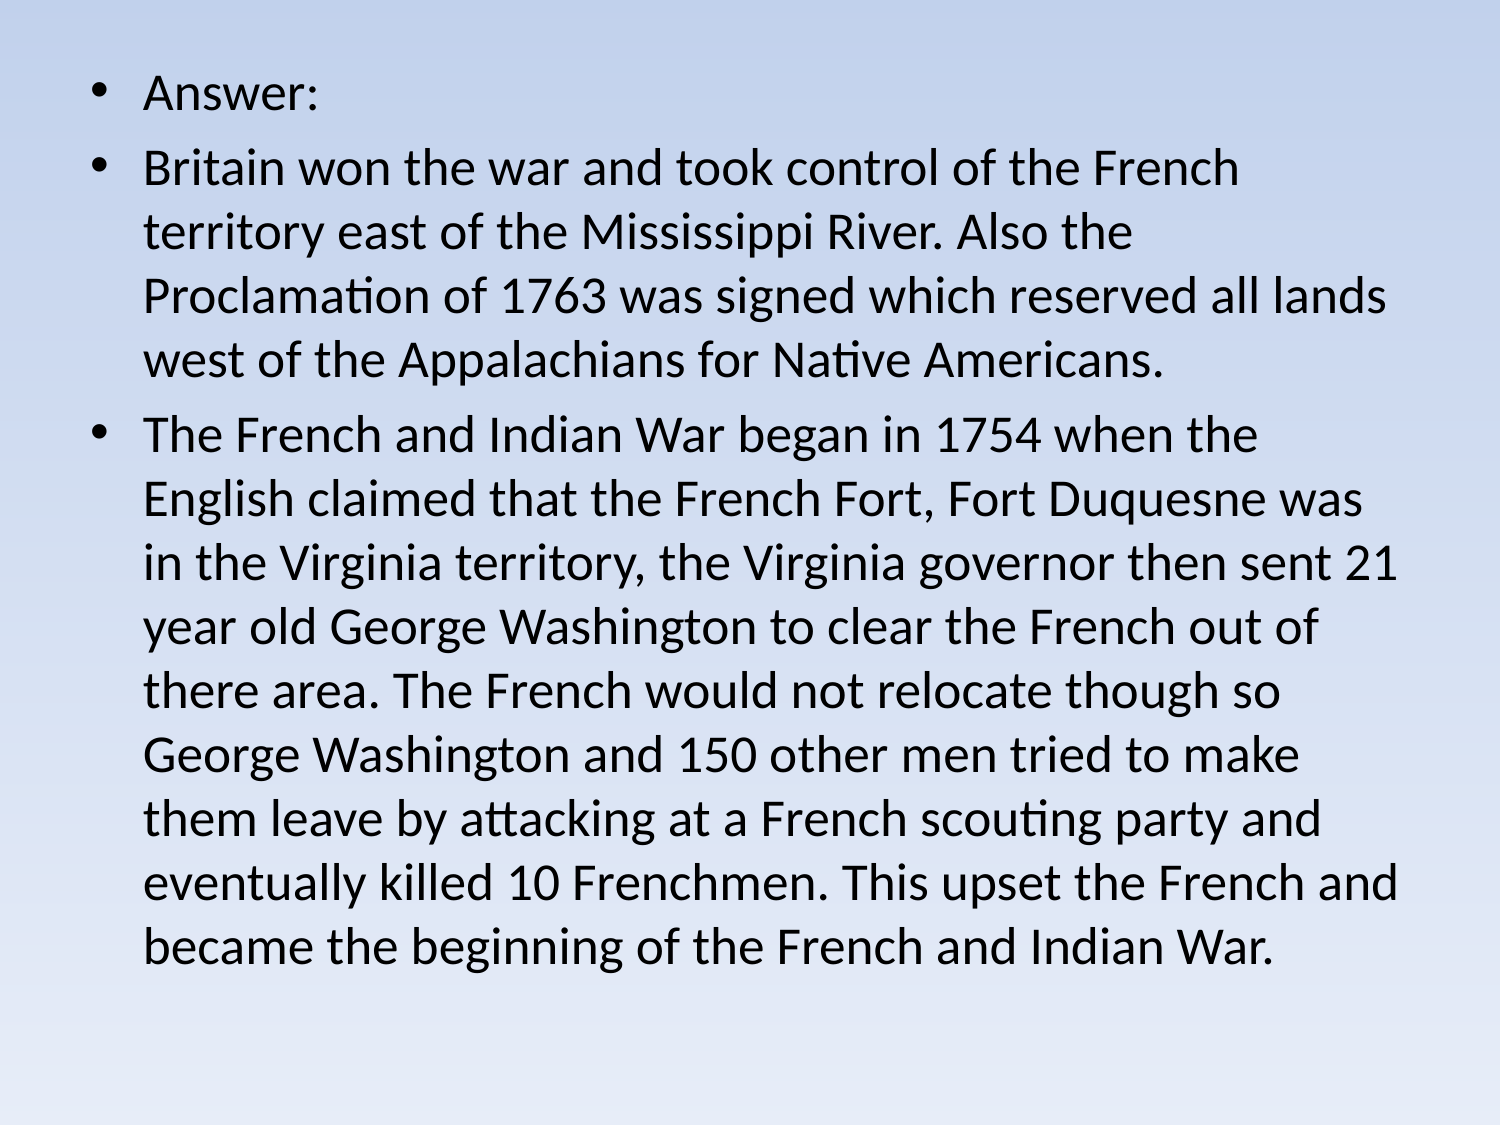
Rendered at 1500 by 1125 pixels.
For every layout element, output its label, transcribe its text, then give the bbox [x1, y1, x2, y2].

list Answer: Britain won the war and took control of the French territory east of the Mississippi River. Also the Proclamation of 1763 was signed which reserved all lands west of the Appalachians for Native Americans. The French and Indian War began in 1754 when the English claimed that the French Fort, Fort Duquesne was in the Virginia territory, the Virginia governor then sent 21 year old George Washington to clear the French out of there area. The French would not relocate though so George Washington and 150 other men tried to make them leave by attacking at a French scouting party and eventually killed 10 Frenchmen. This upset the French and became the beginning of the French and Indian War. [75, 50, 1425, 1005]
